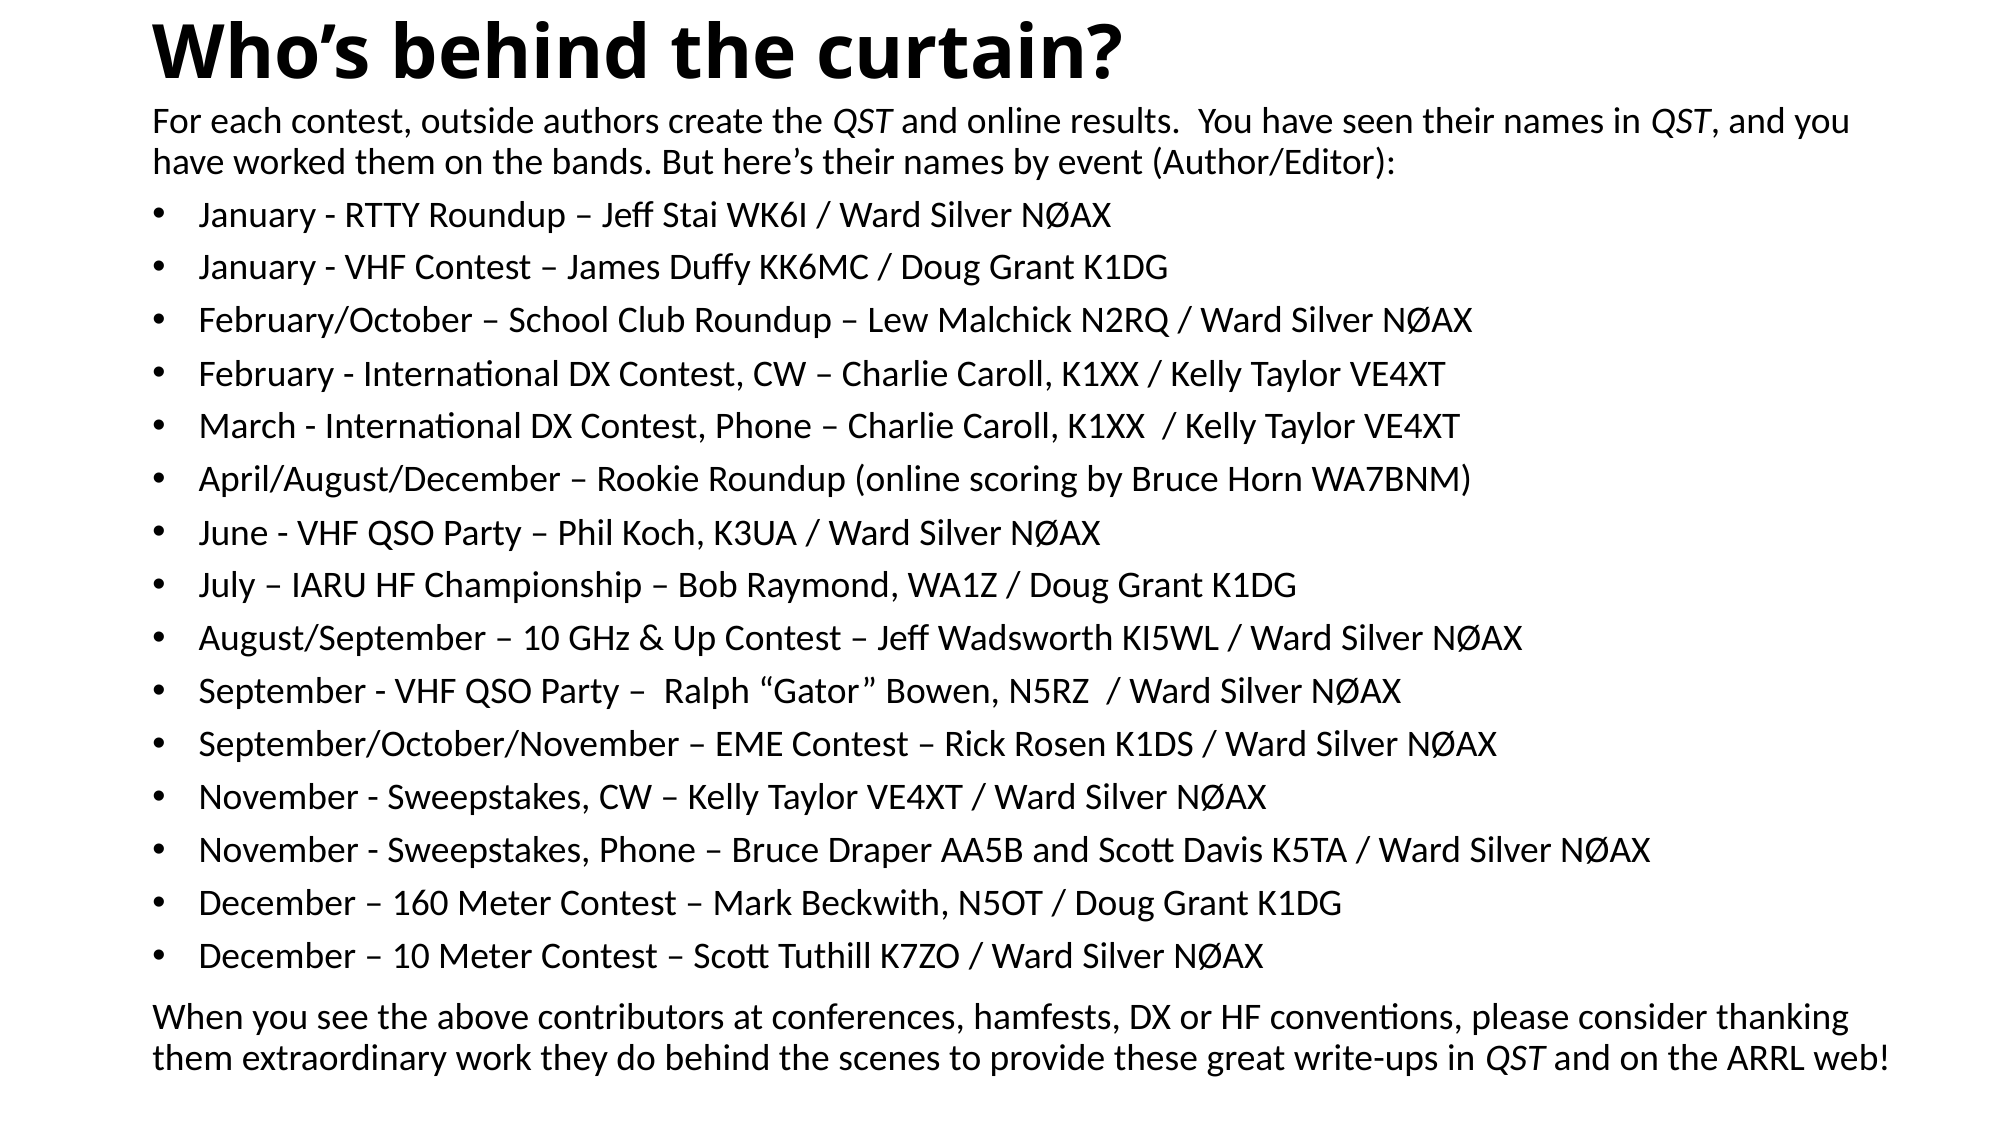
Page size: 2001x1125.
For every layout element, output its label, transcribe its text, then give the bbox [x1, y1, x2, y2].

title Who’s behind the curtain? [137, 0, 1863, 93]
list For each contest, outside authors create the QST and online results. You have seen their names in QST, and you have worked them on the bands. But here’s their names by event (Author/Editor): January - RTTY Roundup – Jeff Stai WK6I / Ward Silver NØAX January - VHF Contest – James Duffy KK6MC / Doug Grant K1DG February/October – School Club Roundup – Lew Malchick N2RQ / Ward Silver NØAX February - International DX Contest, CW – Charlie Caroll, K1XX / Kelly Taylor VE4XT March - International DX Contest, Phone – Charlie Caroll, K1XX / Kelly Taylor VE4XT April/August/December – Rookie Roundup (online scoring by Bruce Horn WA7BNM) June - VHF QSO Party – Phil Koch, K3UA / Ward Silver NØAX July – IARU HF Championship – Bob Raymond, WA1Z / Doug Grant K1DG August/September – 10 GHz & Up Contest – Jeff Wadsworth KI5WL / Ward Silver NØAX September - VHF QSO Party – Ralph “Gator” Bowen, N5RZ / Ward Silver NØAX September/October/November – EME Contest – Rick Rosen K1DS / Ward Silver NØAX November - Sweepstakes, CW – Kelly Taylor VE4XT / Ward Silver NØAX November - Sweepstakes, Phone – Bruce Draper AA5B and Scott Davis K5TA / Ward Silver NØAX December – 160 Meter Contest – Mark Beckwith, N5OT / Doug Grant K1DG December – 10 Meter Contest – Scott Tuthill K7ZO / Ward Silver NØAX When you see the above contributors at conferences, hamfests, DX or HF conventions, please consider thanking them extraordinary work they do behind the scenes to provide these great write-ups in QST and on the ARRL web! [137, 93, 1930, 1125]
